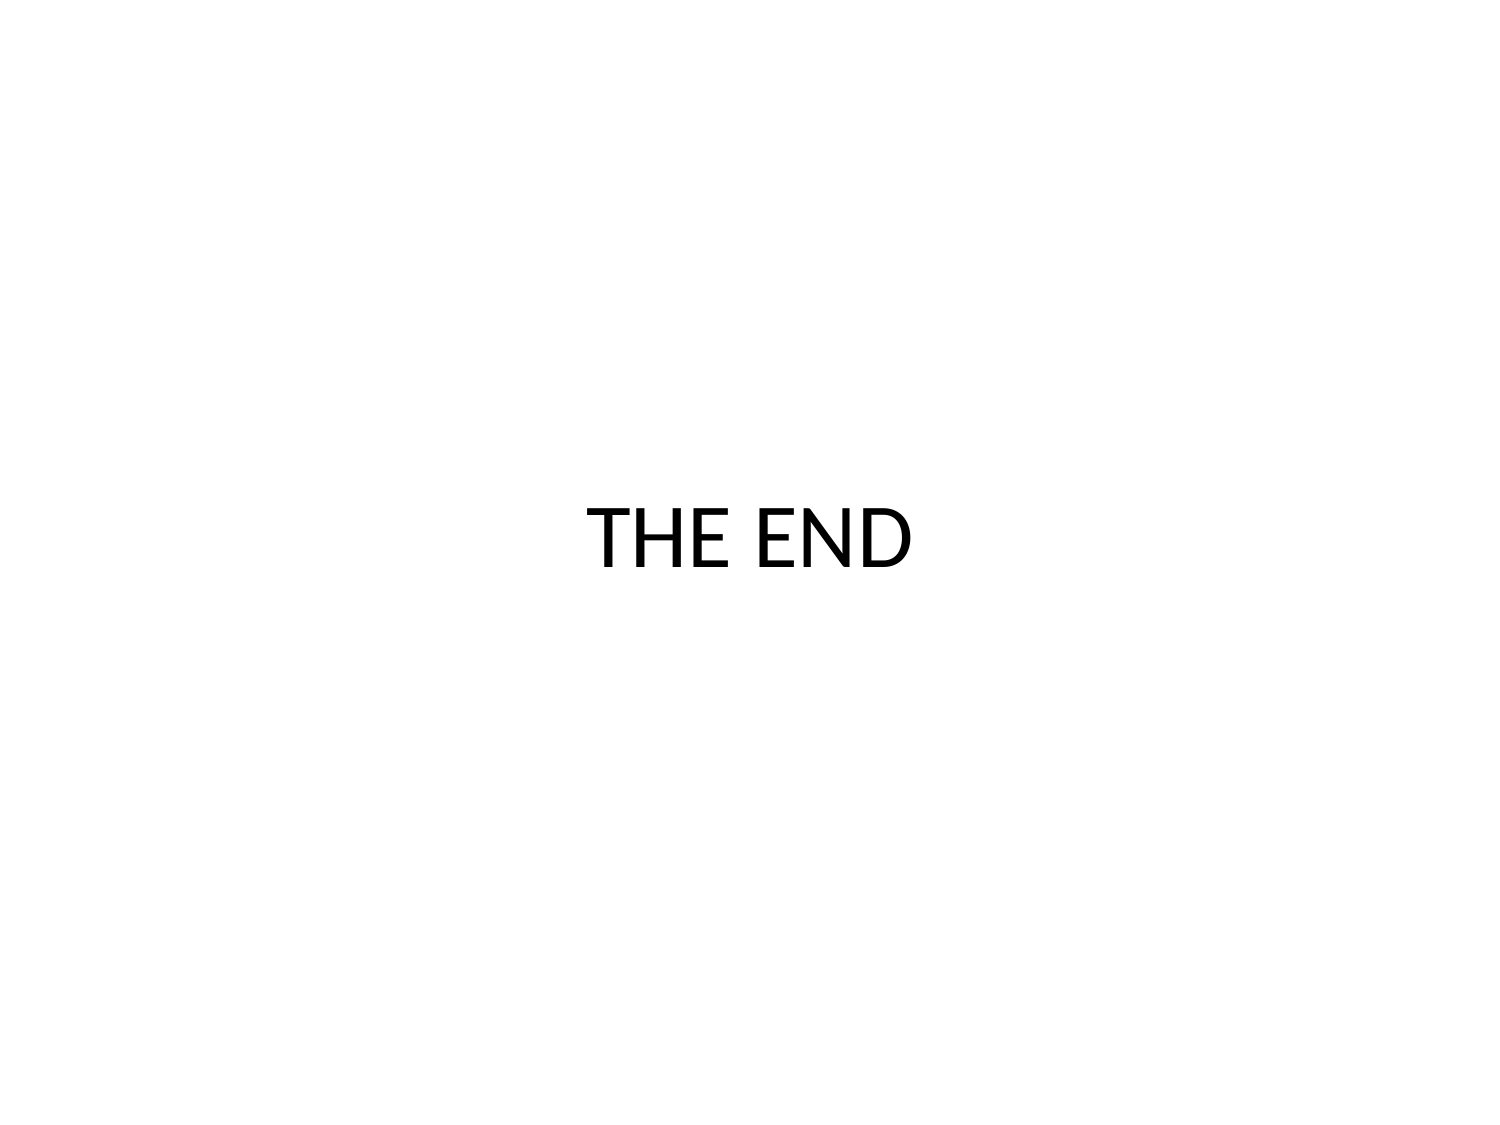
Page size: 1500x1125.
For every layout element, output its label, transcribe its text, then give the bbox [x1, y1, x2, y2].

title THE END [75, 437, 1425, 625]
